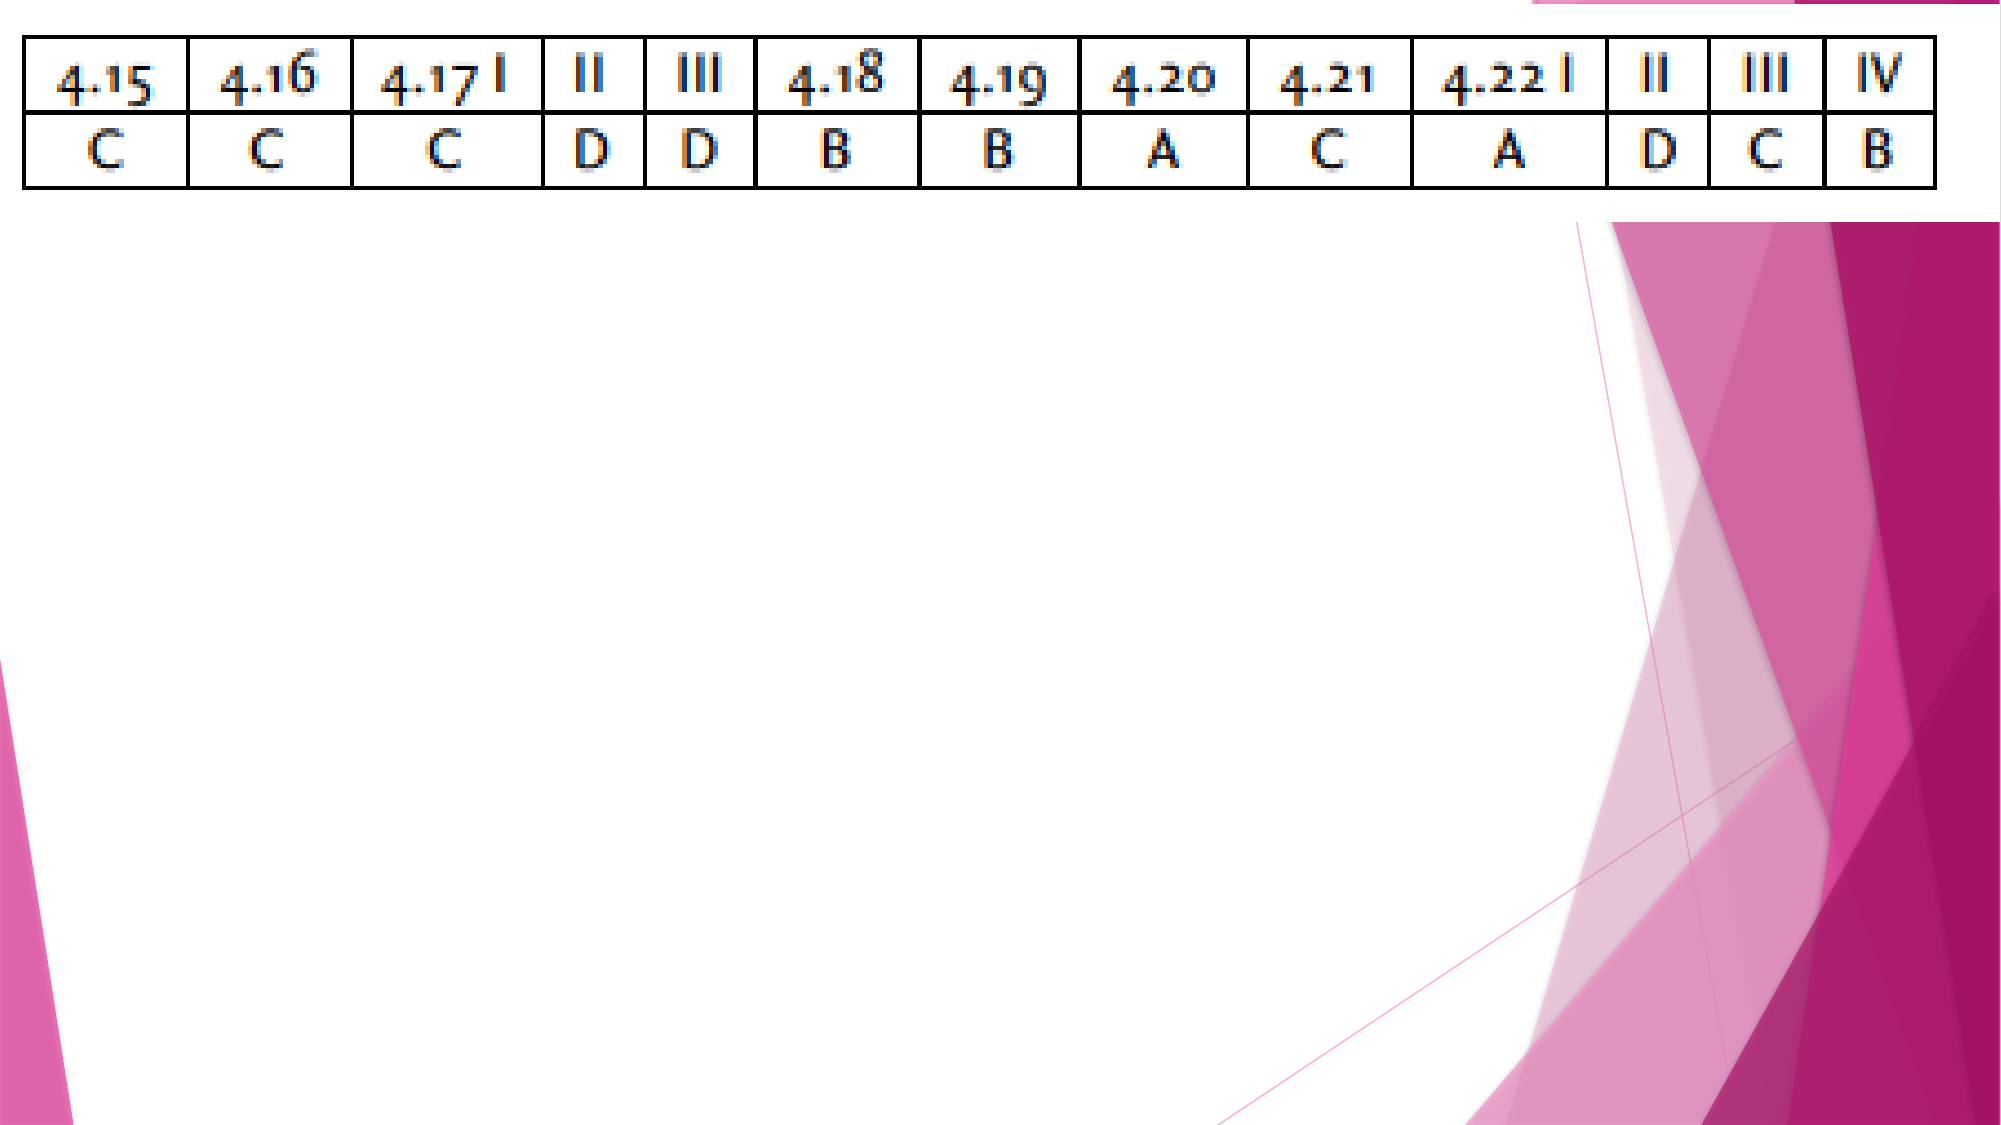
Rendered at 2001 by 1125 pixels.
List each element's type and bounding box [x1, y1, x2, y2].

picture [0, 3, 2000, 232]
